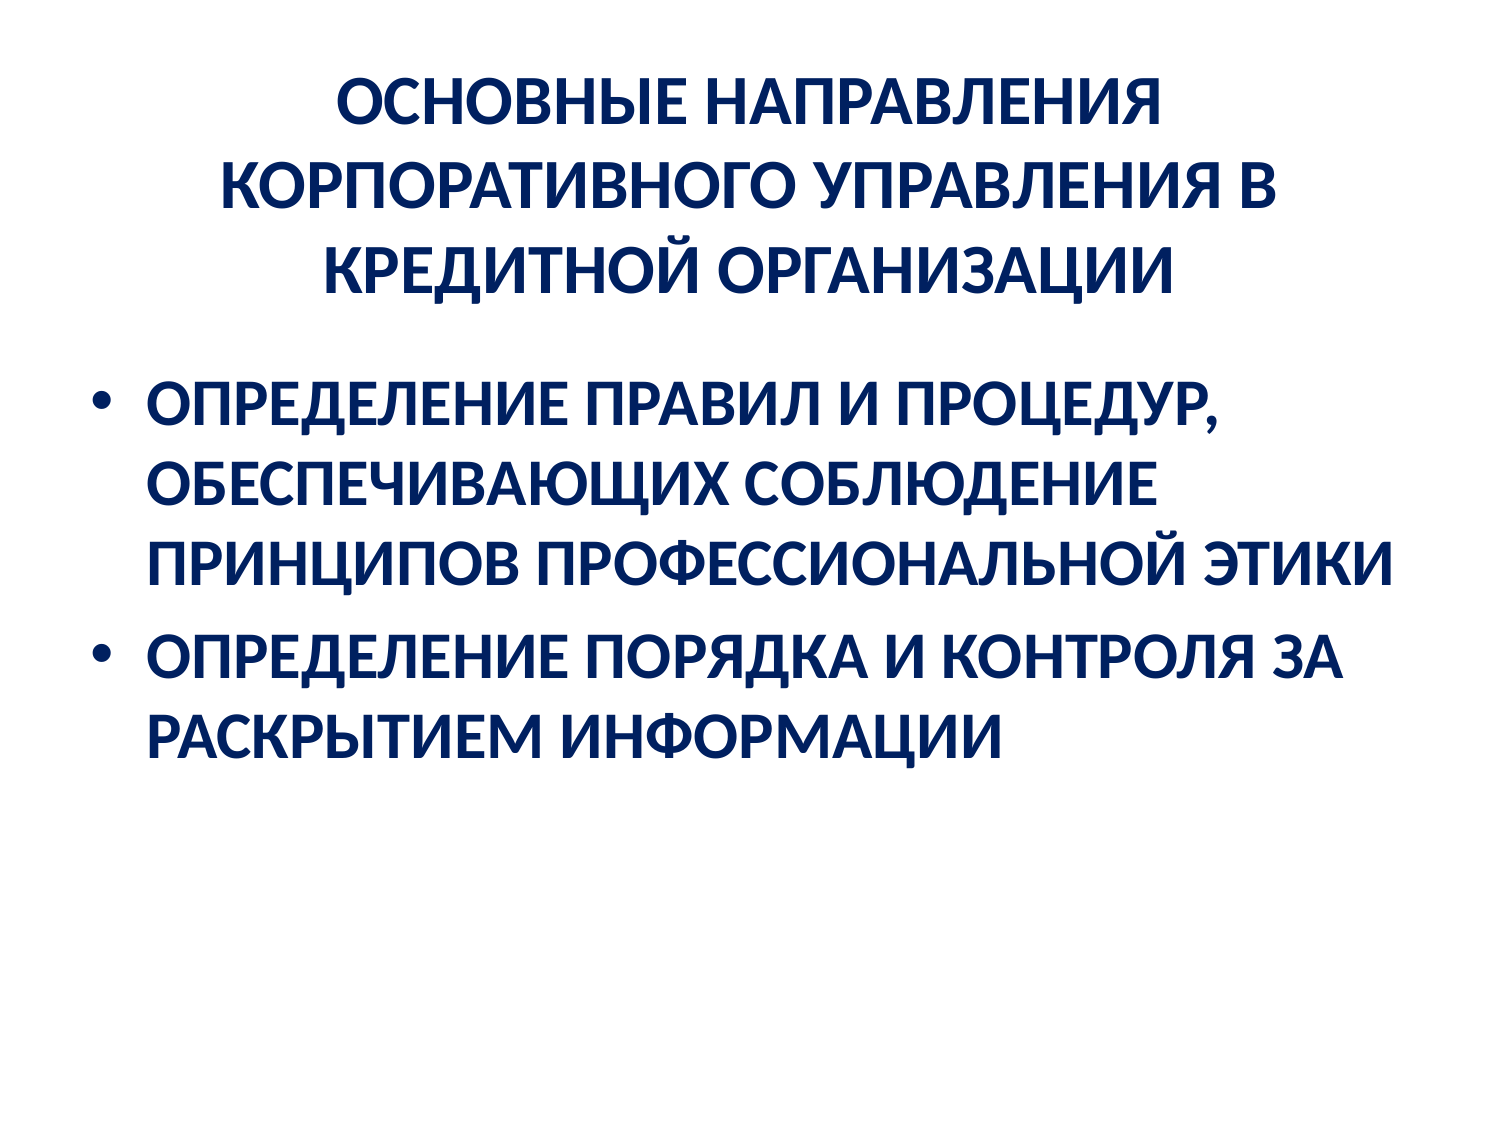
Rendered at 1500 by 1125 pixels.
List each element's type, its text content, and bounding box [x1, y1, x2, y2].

list ОПРЕДЕЛЕНИЕ ПРАВИЛ И ПРОЦЕДУР, ОБЕСПЕЧИВАЮЩИХ СОБЛЮДЕНИЕ ПРИНЦИПОВ ПРОФЕССИОНАЛЬНОЙ ЭТИКИ ОПРЕДЕЛЕНИЕ ПОРЯДКА И КОНТРОЛЯ ЗА РАСКРЫТИЕМ ИНФОРМАЦИИ [75, 351, 1425, 1005]
title ОСНОВНЫЕ НАПРАВЛЕНИЯ КОРПОРАТИВНОГО УПРАВЛЕНИЯ В КРЕДИТНОЙ ОРГАНИЗАЦИИ [75, 45, 1425, 317]
